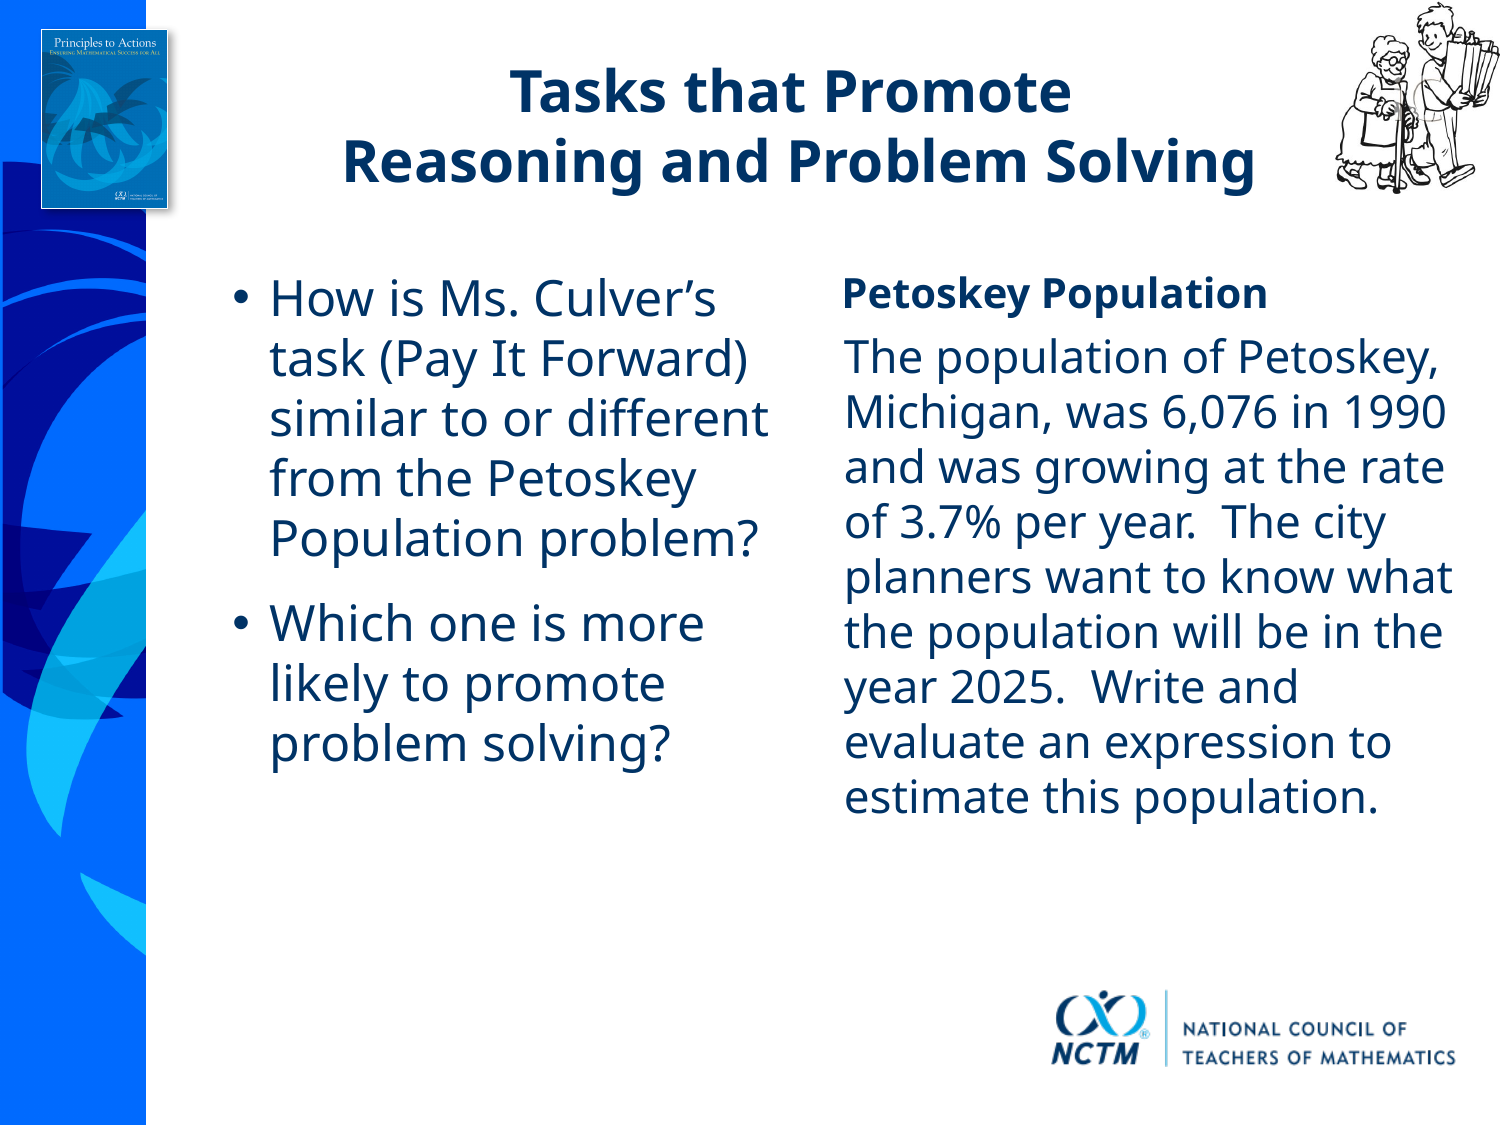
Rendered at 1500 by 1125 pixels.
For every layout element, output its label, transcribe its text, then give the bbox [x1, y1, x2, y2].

picture [0, 0, 168, 1125]
text_box Petoskey Population [807, 259, 1474, 382]
text_box Tasks that Promote Reasoning and Problem Solving [170, 29, 1500, 218]
picture [1335, 1, 1500, 194]
text_box The population of Petoskey, Michigan, was 6,076 in 1990 and was growing at the rate of 3.7% per year. The city planners want to know what the population will be in the year 2025. Write and evaluate an expression to estimate this population. [829, 320, 1474, 831]
text_box How is Ms. Culver’s task (Pay It Forward) similar to or different from the Petoskey Population problem? Which one is more likely to promote problem solving? [217, 259, 808, 947]
picture [1034, 969, 1474, 1085]
